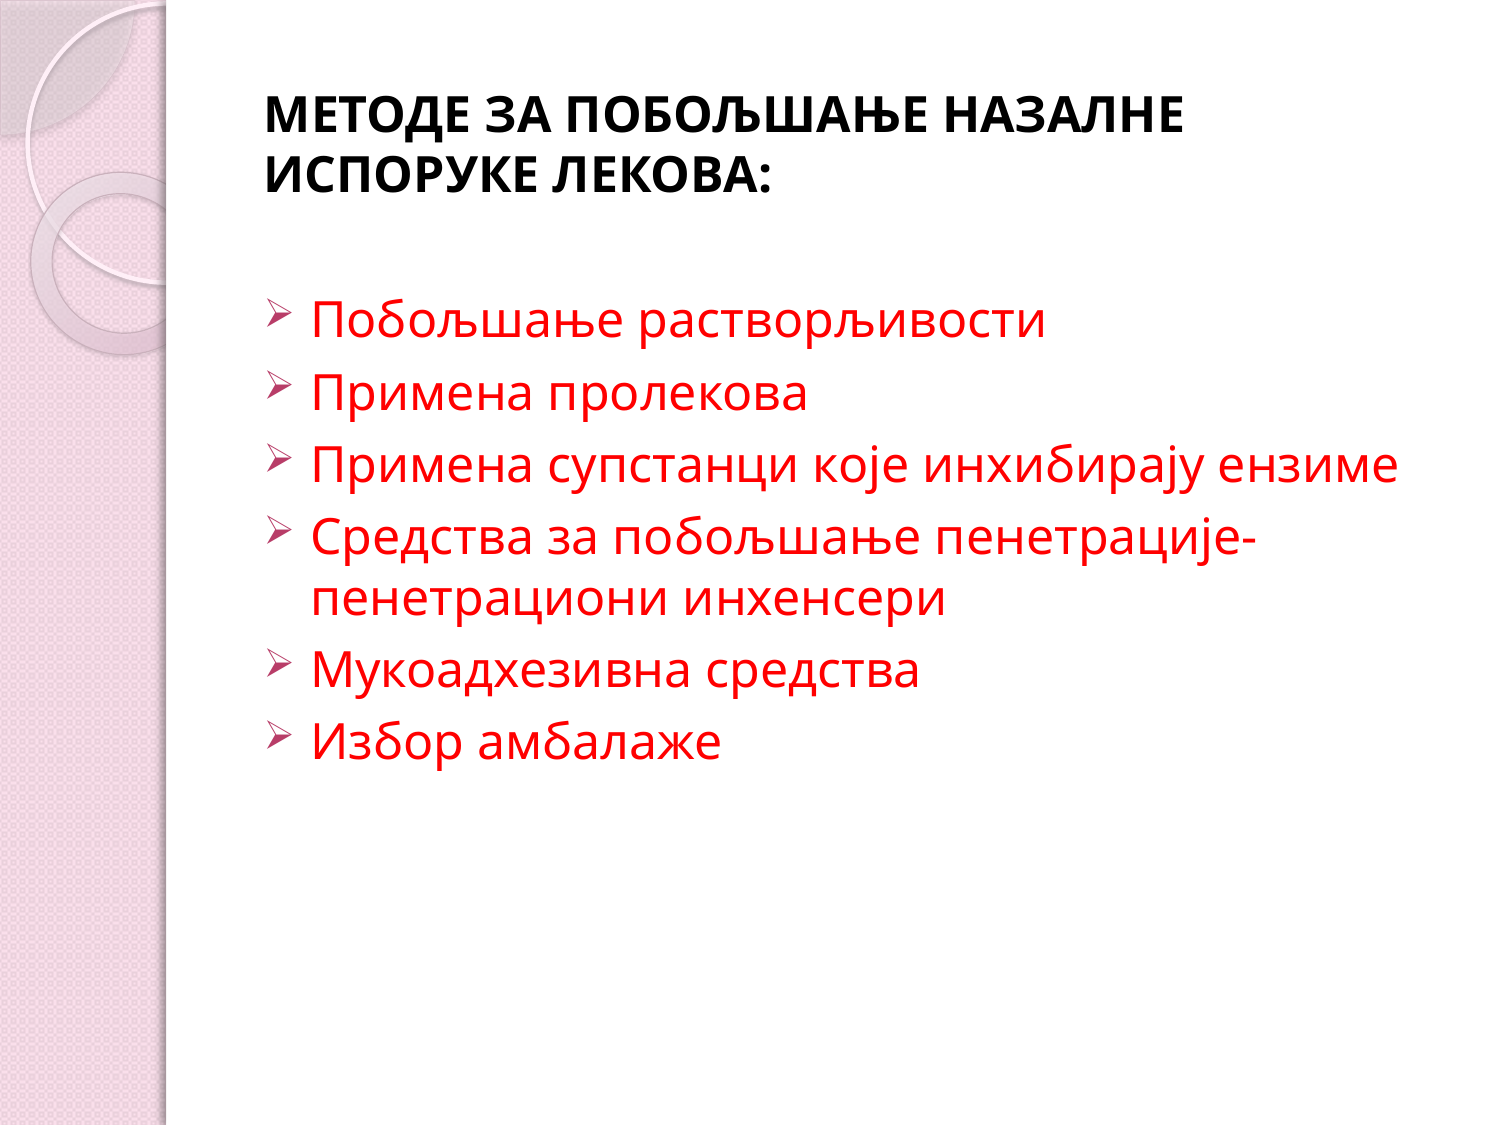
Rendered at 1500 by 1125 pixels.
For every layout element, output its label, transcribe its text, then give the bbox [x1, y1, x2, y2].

list МЕТОДЕ ЗА ПОБОЉШАЊЕ НАЗАЛНЕ ИСПОРУКЕ ЛЕКОВА: Побољшање растворљивости Примена пролекова Примена супстанци које инхибирају ензиме Средства за побољшање пенетрације-пенетрациони инхенсери Мукоадхезивна средства Избор амбалаже [235, 75, 1466, 1025]
